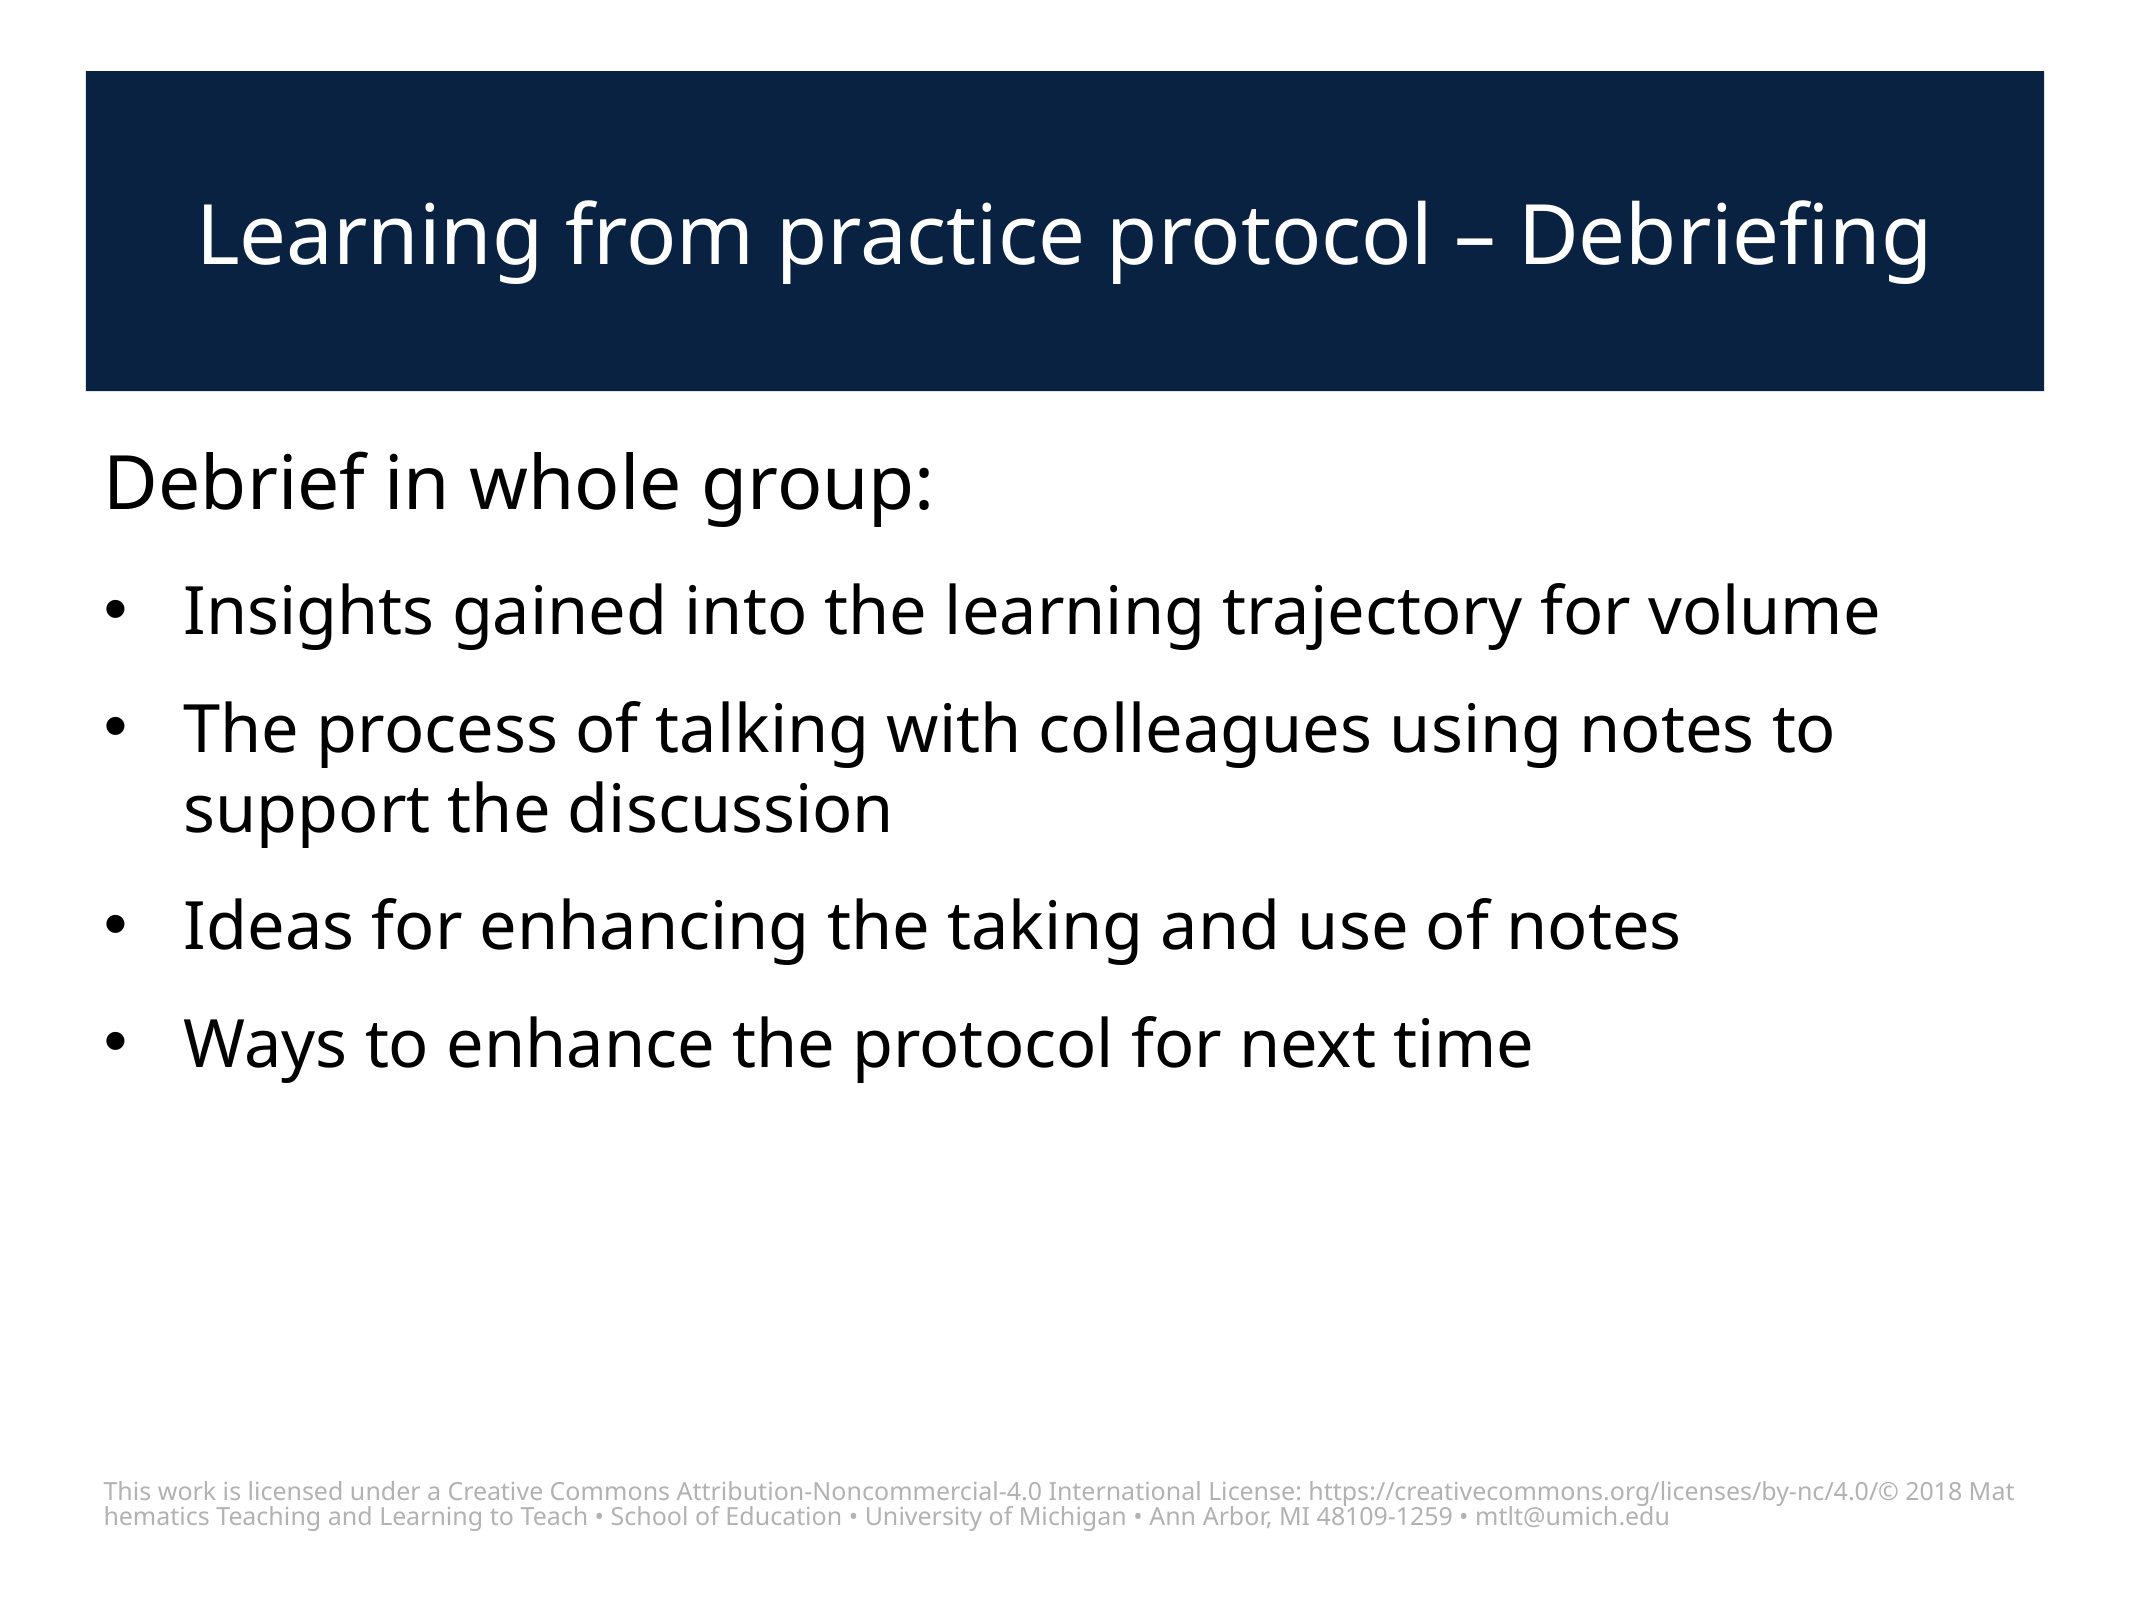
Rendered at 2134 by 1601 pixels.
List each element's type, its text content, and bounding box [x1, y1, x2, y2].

title Learning from practice protocol – Debriefing [85, 71, 2045, 392]
list Debrief in whole group: Insights gained into the learning trajectory for volume The process of talking with colleagues using notes to support the discussion Ideas for enhancing the taking and use of notes Ways to enhance the protocol for next time [88, 426, 2045, 1430]
footer This work is licensed under a Creative Commons Attribution-Noncommercial-4.0 International License: https://creativecommons.org/licenses/by-nc/4.0/ © 2018 Mathematics Teaching and Learning to Teach • School of Education • University of Michigan • Ann Arbor, MI 48109-1259 • mtlt@umich.edu [88, 1436, 2045, 1548]
